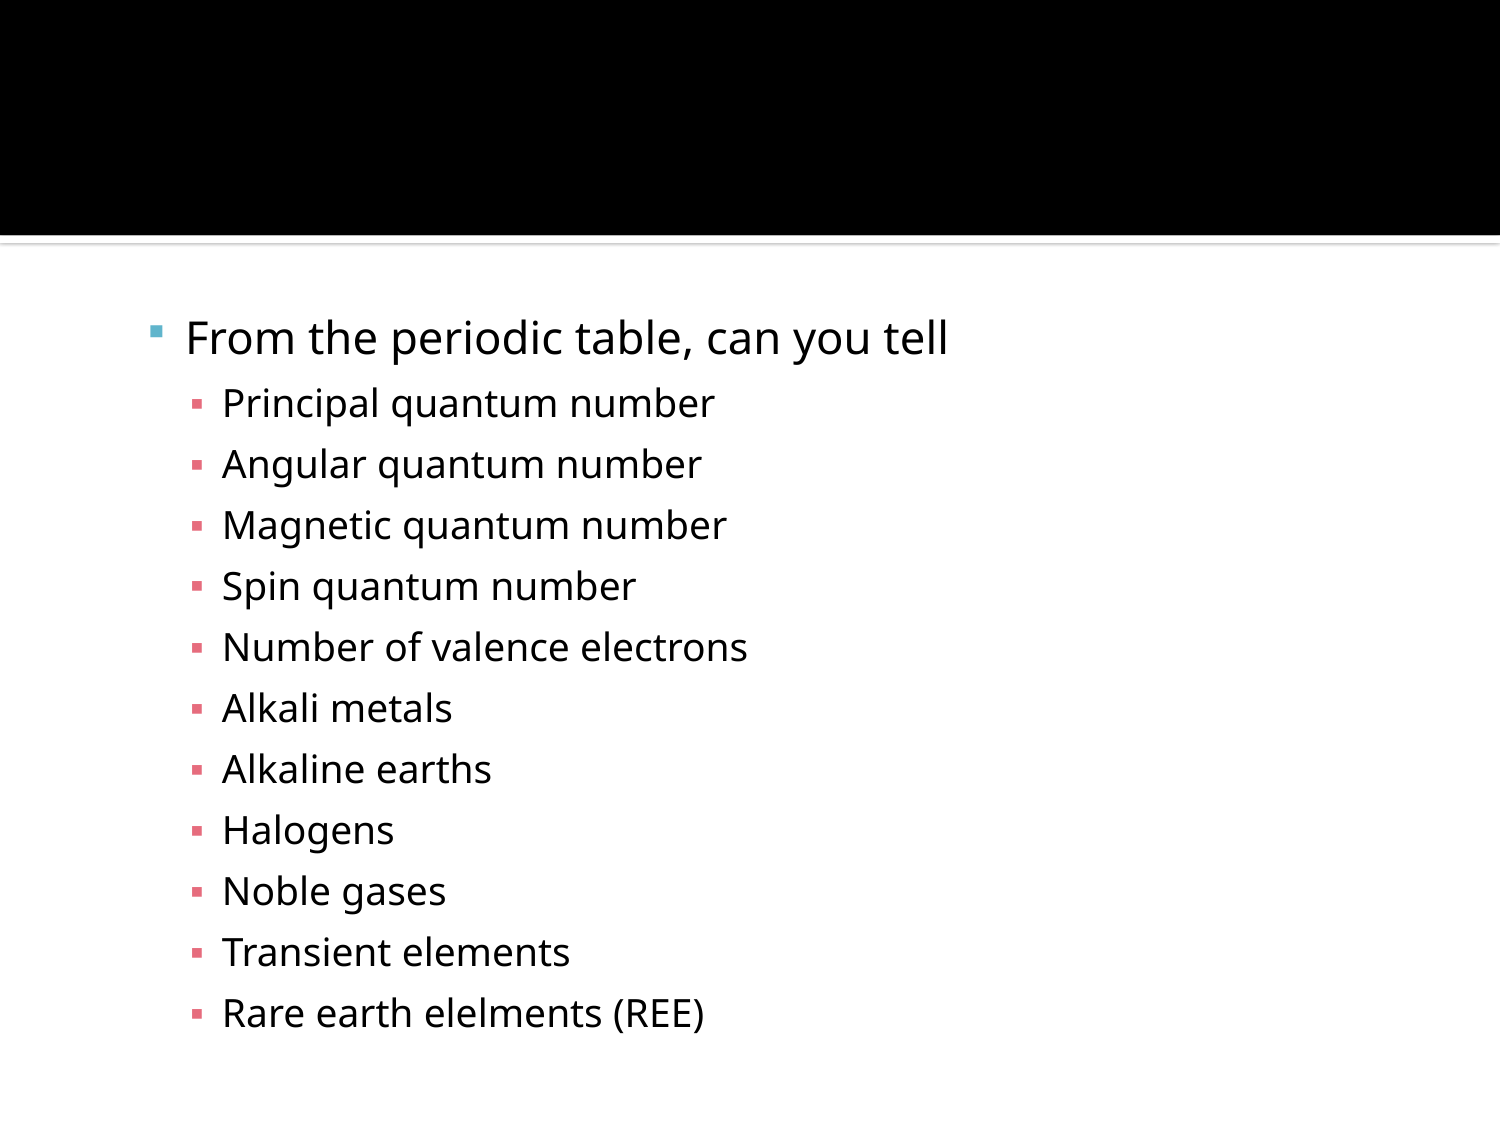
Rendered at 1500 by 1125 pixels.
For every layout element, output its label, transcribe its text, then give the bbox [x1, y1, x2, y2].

list From the periodic table, can you tell Principal quantum number Angular quantum number Magnetic quantum number Spin quantum number Number of valence electrons Alkali metals Alkaline earths Halogens Noble gases Transient elements Rare earth elelments (REE) [75, 291, 1425, 1050]
